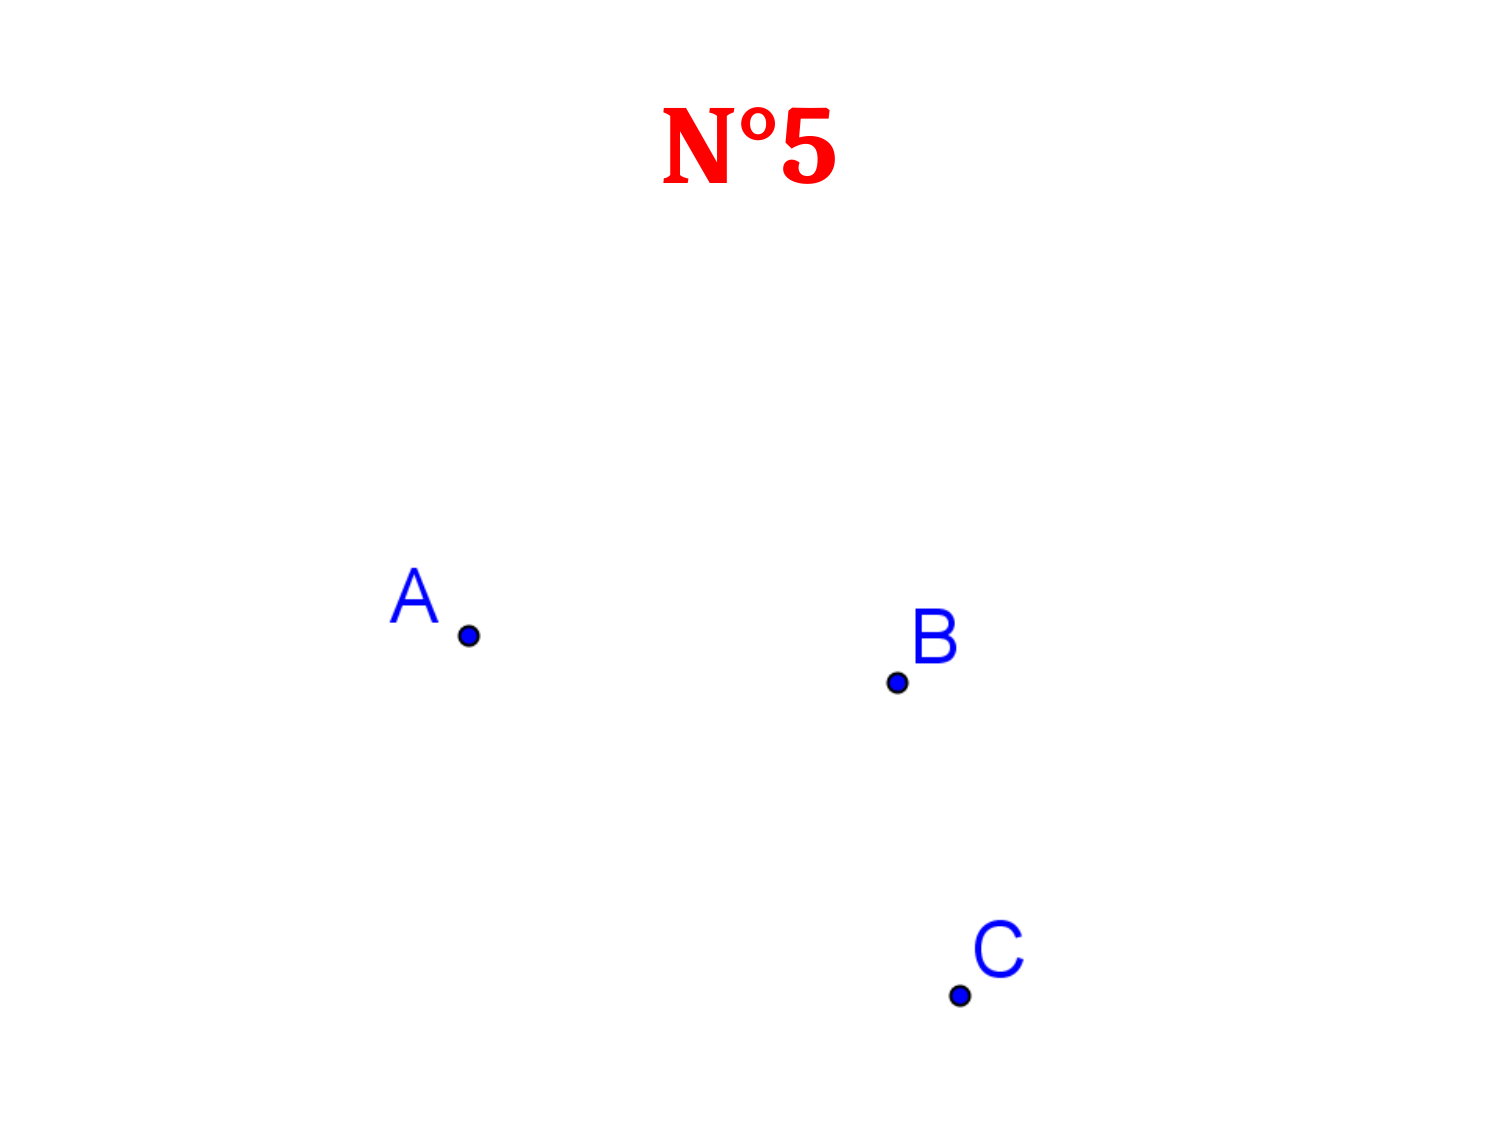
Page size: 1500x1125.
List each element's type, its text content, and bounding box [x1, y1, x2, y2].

picture [240, 504, 1260, 1125]
text_box N°5 [0, 63, 1500, 214]
